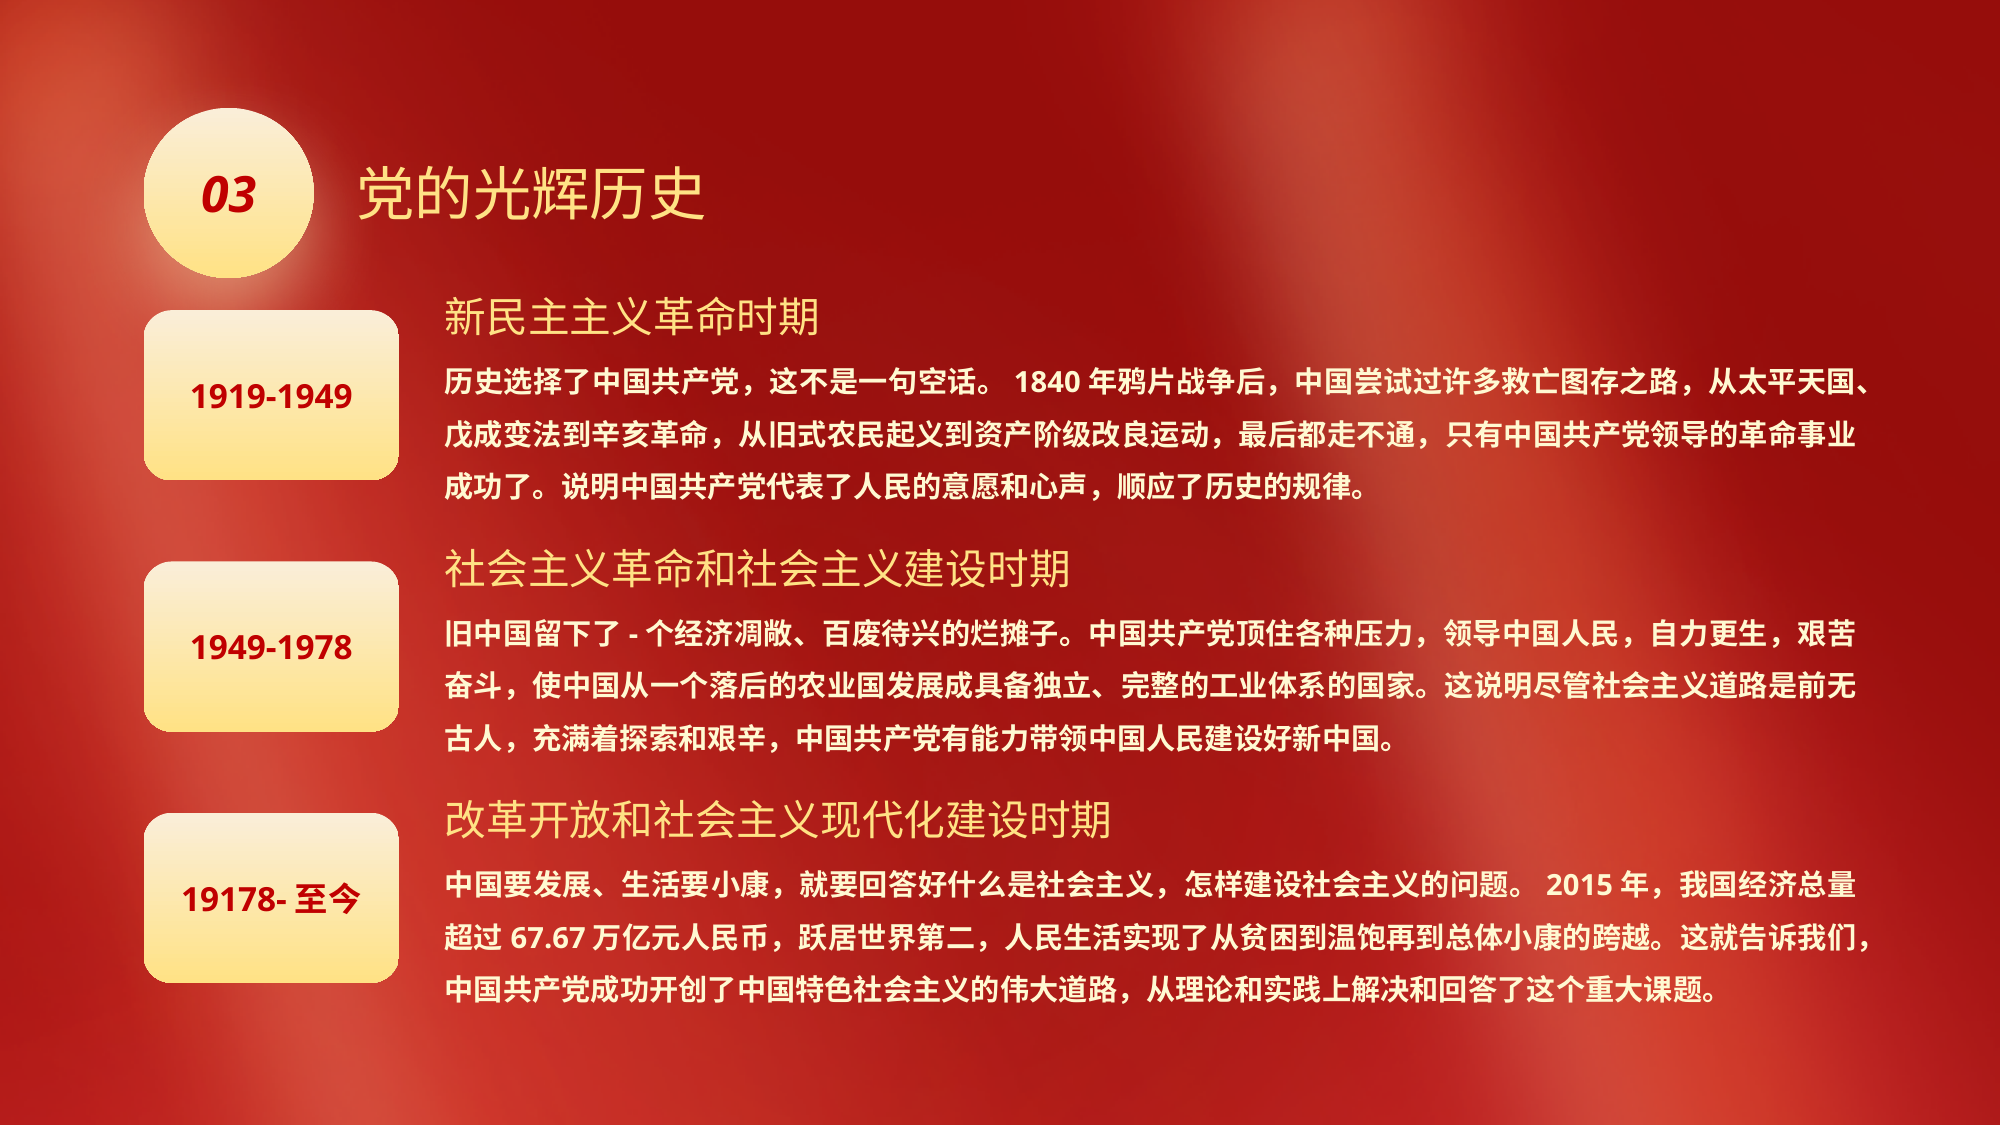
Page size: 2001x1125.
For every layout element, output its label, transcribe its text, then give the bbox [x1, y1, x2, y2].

text_box 19178-至今 [142, 811, 401, 984]
text_box 1919-1949 [142, 309, 401, 482]
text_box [143, 107, 709, 278]
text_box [444, 291, 1857, 500]
picture [0, 0, 2000, 1125]
text_box 1949-1978 [142, 560, 401, 733]
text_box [444, 793, 1857, 1002]
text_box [444, 542, 1857, 751]
